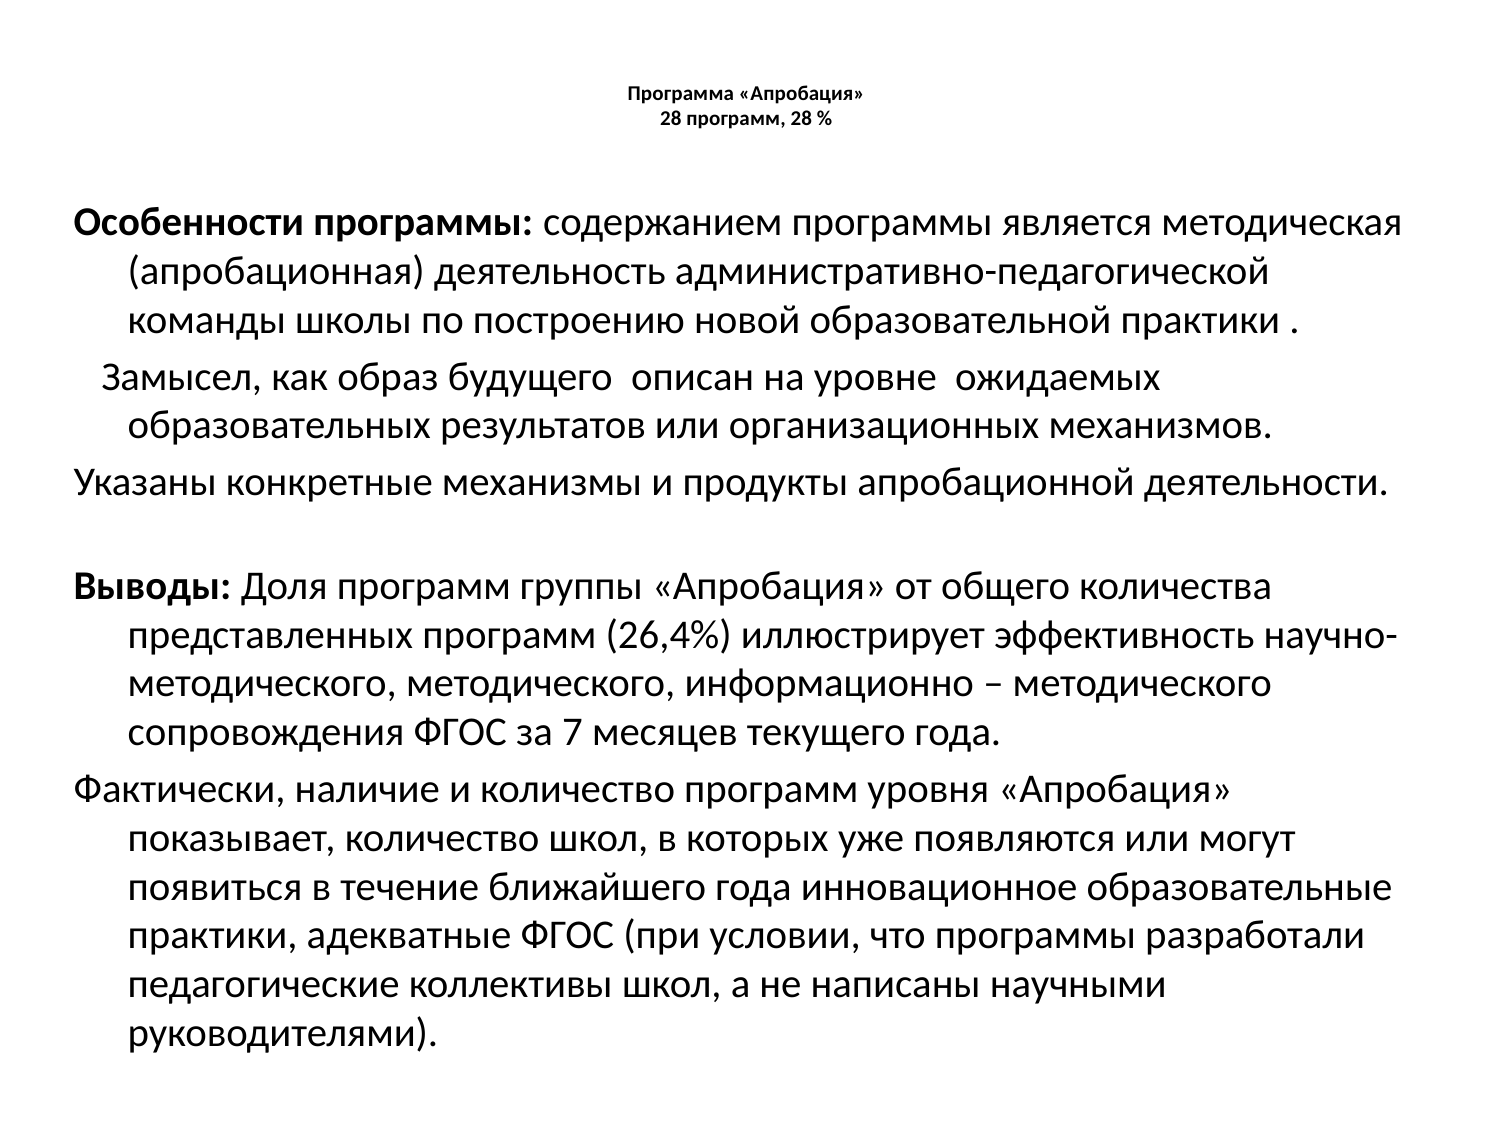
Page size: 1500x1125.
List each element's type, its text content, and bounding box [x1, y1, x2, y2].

list Особенности программы: содержанием программы является методическая (апробационная) деятельность административно-педагогической команды школы по построению новой образовательной практики . Замысел, как образ будущего описан на уровне ожидаемых образовательных результатов или организационных механизмов. Указаны конкретные механизмы и продукты апробационной деятельности. Выводы: Доля программ группы «Апробация» от общего количества представленных программ (26,4%) иллюстрирует эффективность научно-методического, методического, информационно – методического сопровождения ФГОС за 7 месяцев текущего года. Фактически, наличие и количество программ уровня «Апробация» показывает, количество школ, в которых уже появляются или могут появиться в течение ближайшего года инновационное образовательные практики, адекватные ФГОС (при условии, что программы разработали педагогические коллективы школ, а не написаны научными руководителями). [58, 187, 1426, 1102]
title Программа «Апробация» 28 программ, 28 % [74, 44, 1419, 165]
